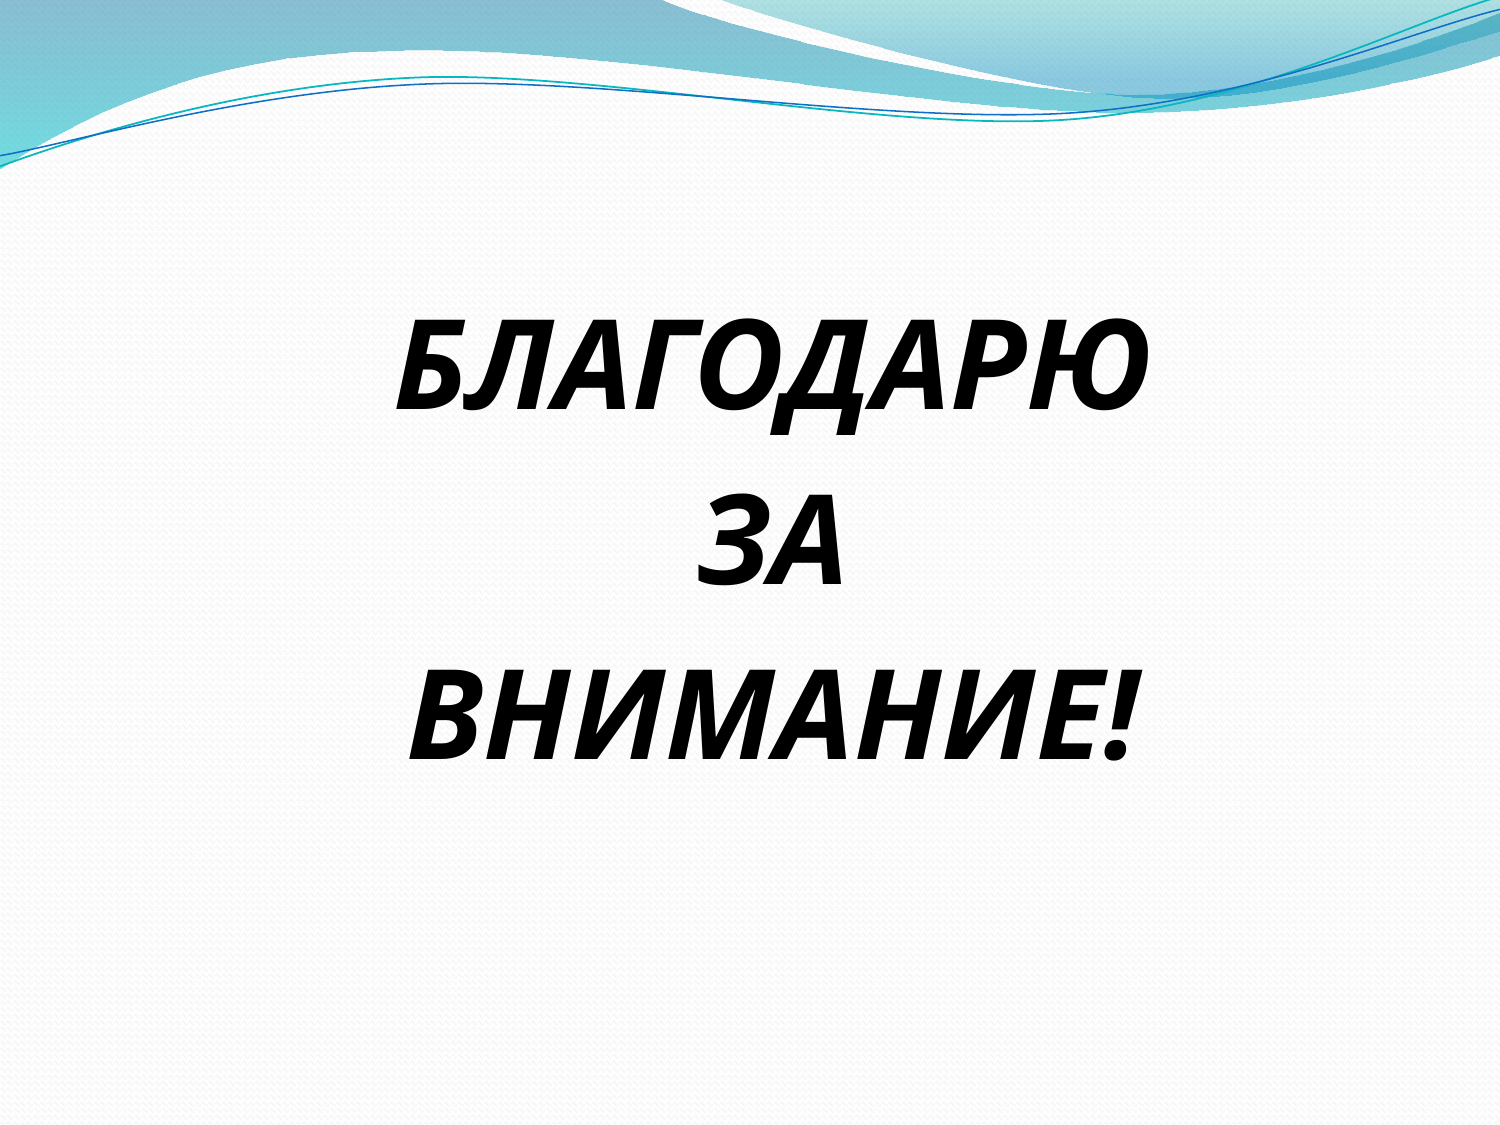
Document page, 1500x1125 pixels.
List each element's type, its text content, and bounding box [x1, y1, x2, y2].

text_box БЛАГОДАРЮ ЗА ВНИМАНИЕ! [171, 101, 1365, 792]
